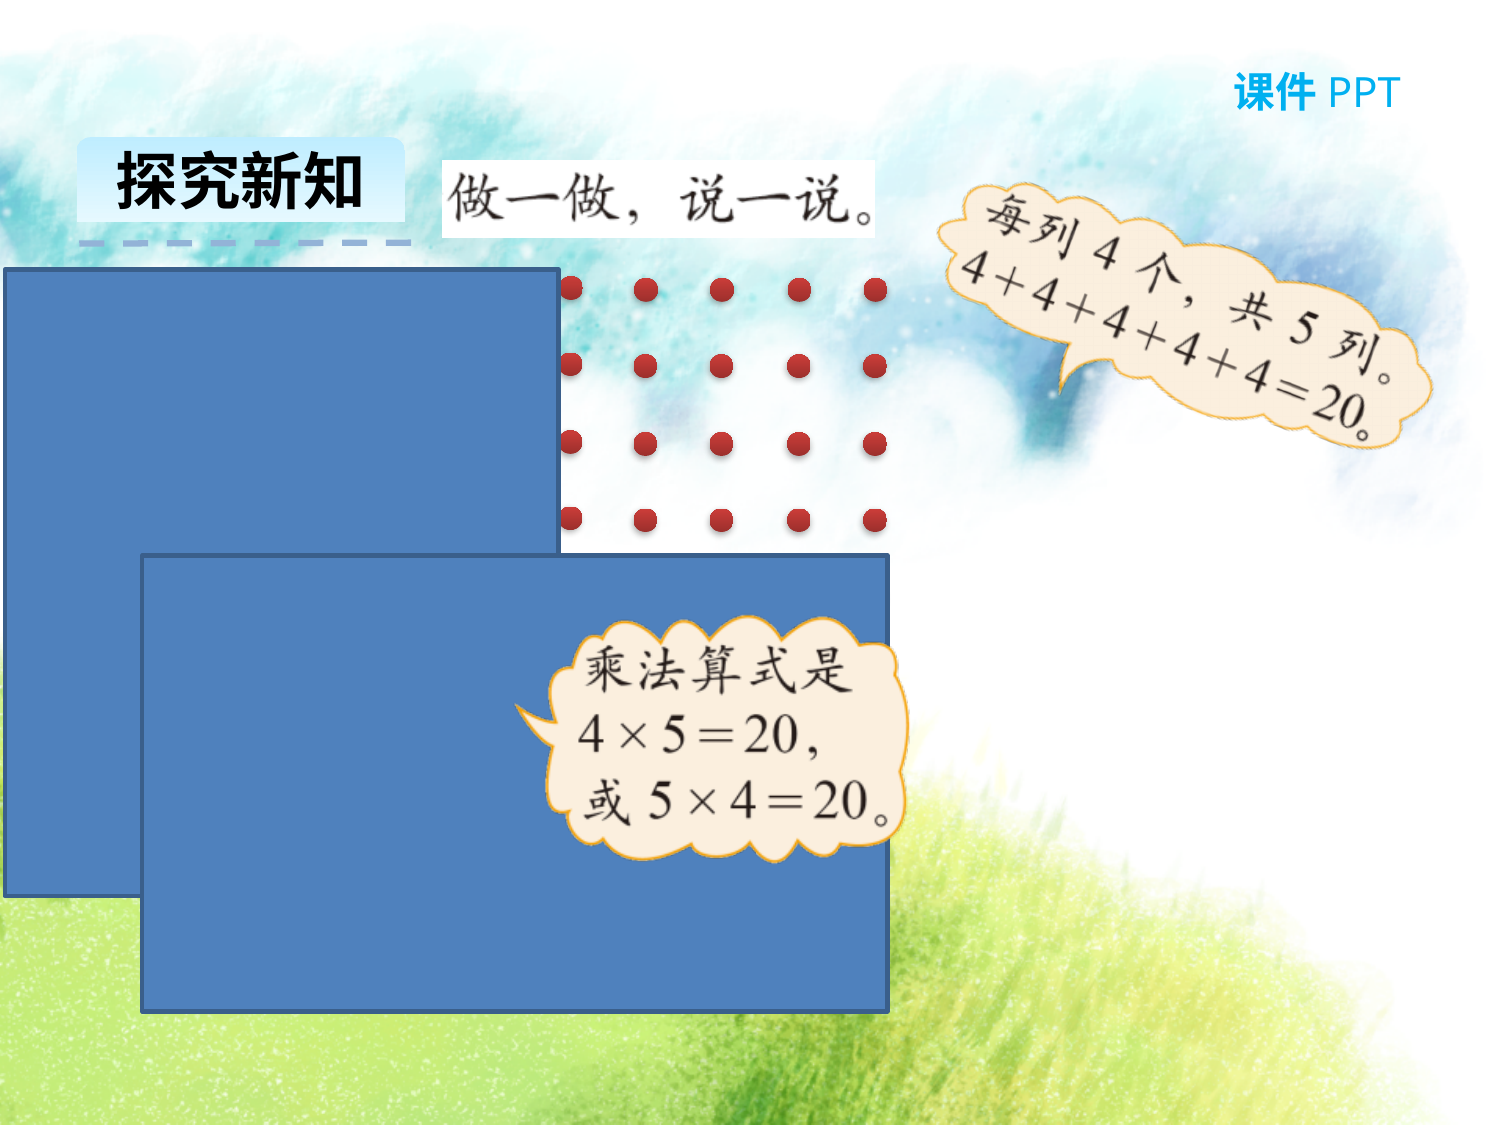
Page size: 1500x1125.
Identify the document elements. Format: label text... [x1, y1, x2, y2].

text_box [3, 267, 561, 898]
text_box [175, 275, 888, 994]
text_box 课件PPT [1218, 58, 1418, 124]
text_box [140, 553, 890, 1014]
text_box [76, 136, 420, 244]
picture [0, 0, 1500, 1125]
